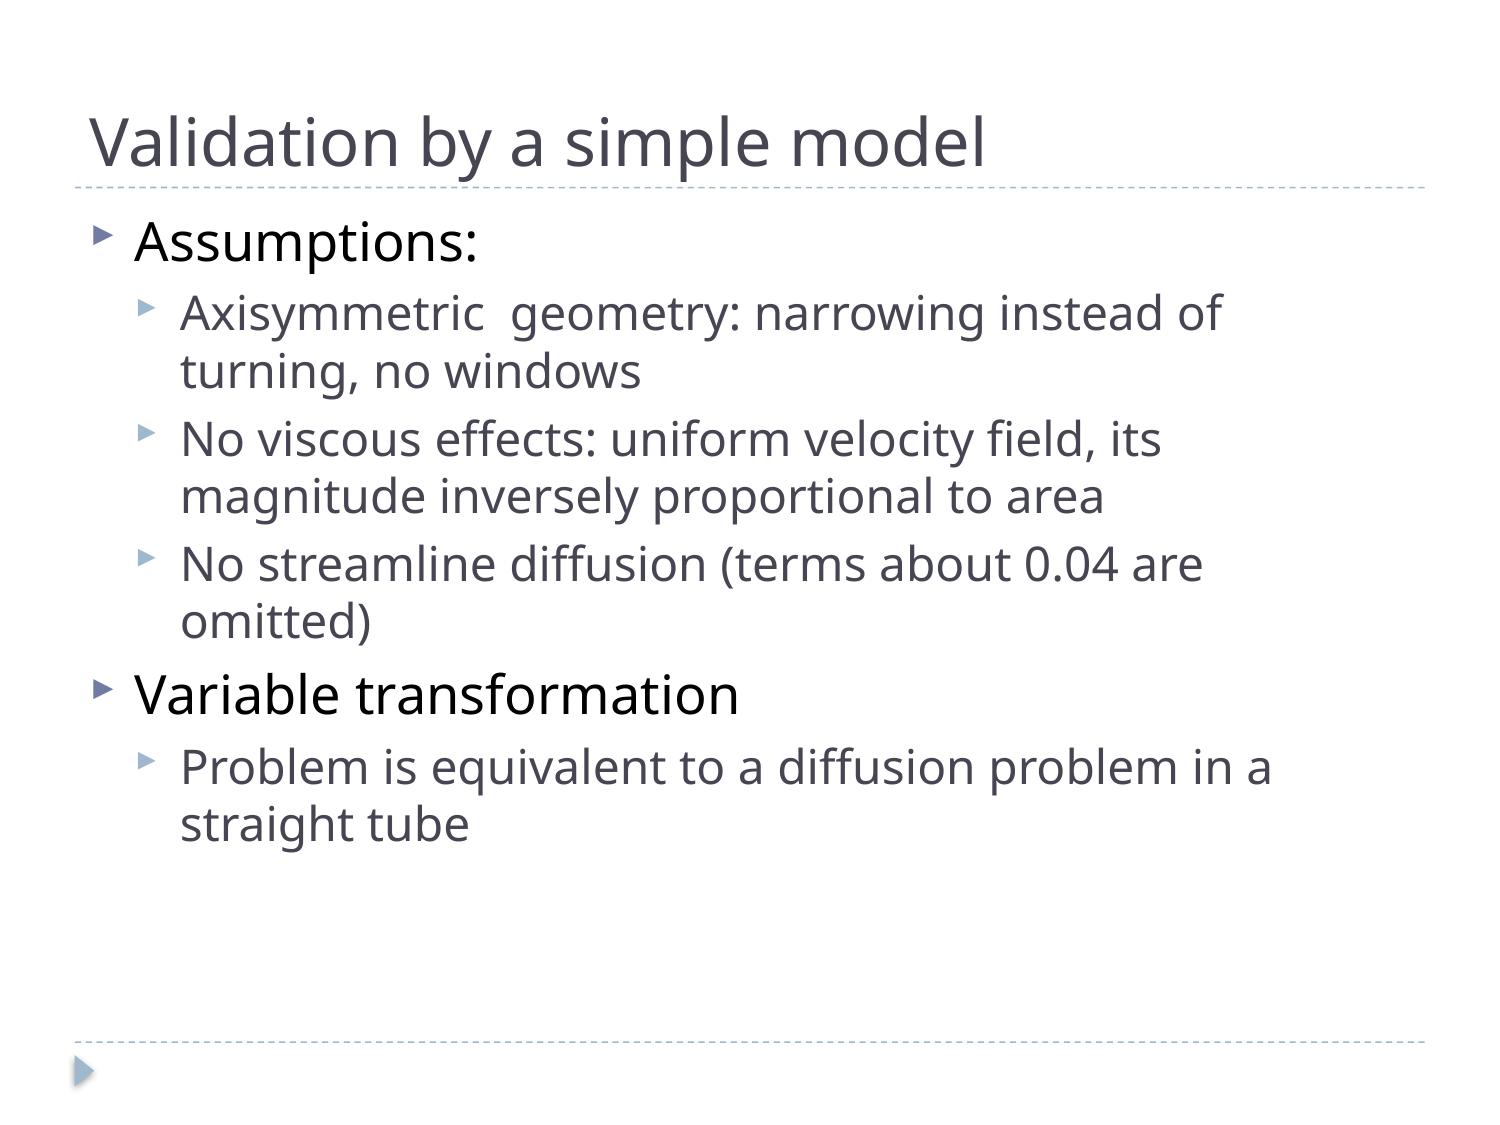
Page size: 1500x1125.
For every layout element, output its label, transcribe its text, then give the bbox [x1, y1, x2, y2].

title Validation by a simple model [75, 24, 1425, 188]
list Assumptions: Axisymmetric geometry: narrowing instead of turning, no windows No viscous effects: uniform velocity field, its magnitude inversely proportional to area No streamline diffusion (terms about 0.04 are omitted) Variable transformation Problem is equivalent to a diffusion problem in a straight tube [75, 200, 1425, 1010]
